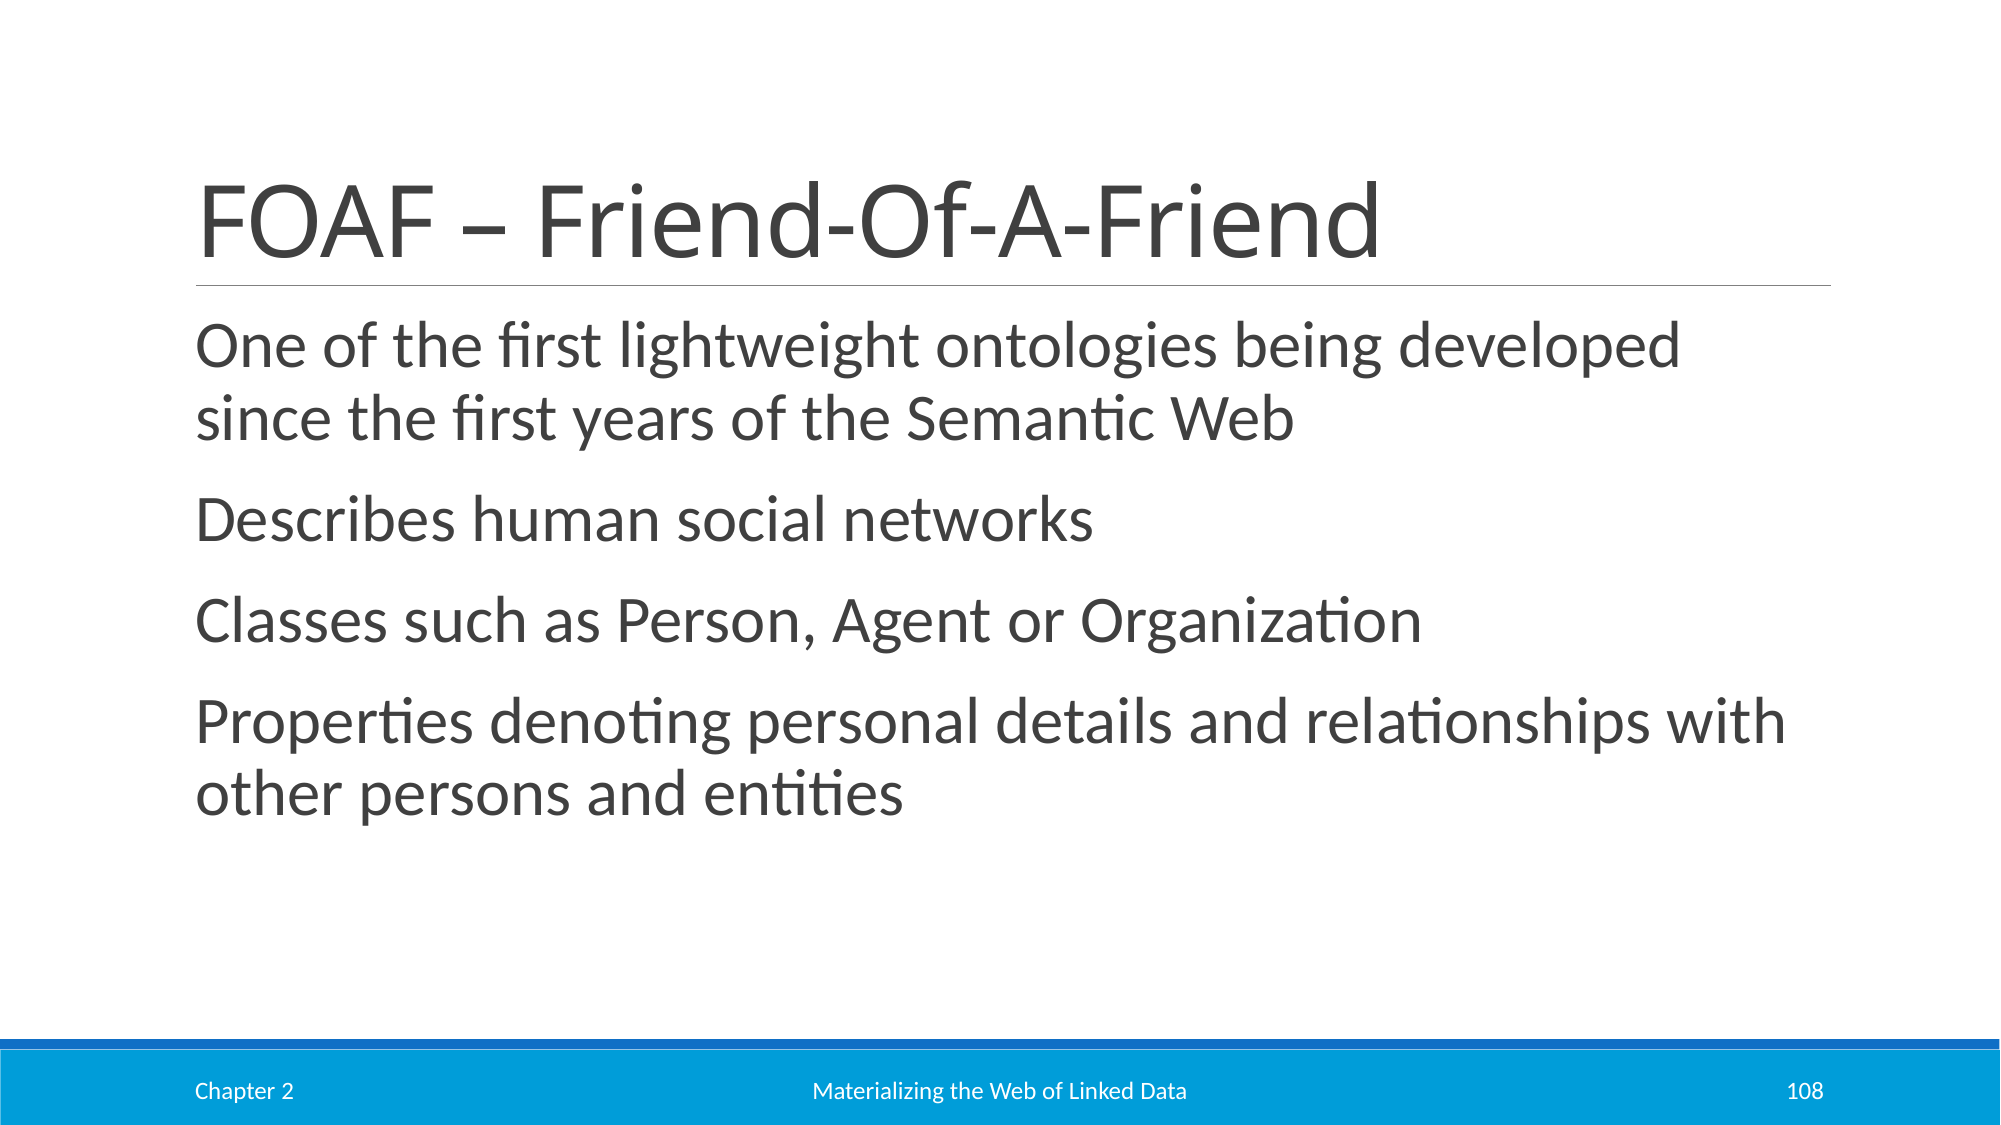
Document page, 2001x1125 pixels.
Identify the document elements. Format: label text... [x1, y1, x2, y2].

slide_number Chapter 2 [180, 1059, 586, 1120]
title FOAF – Friend-Of-A-Friend [180, 47, 1830, 285]
slide_number 108 [1624, 1059, 1840, 1120]
list One of the first lightweight ontologies being developed since the first years of the Semantic Web Describes human social networks Classes such as Person, Agent or Organization Properties denoting personal details and relationships with other persons and entities [180, 302, 1830, 963]
footer Materializing the Web of Linked Data [604, 1059, 1396, 1120]
